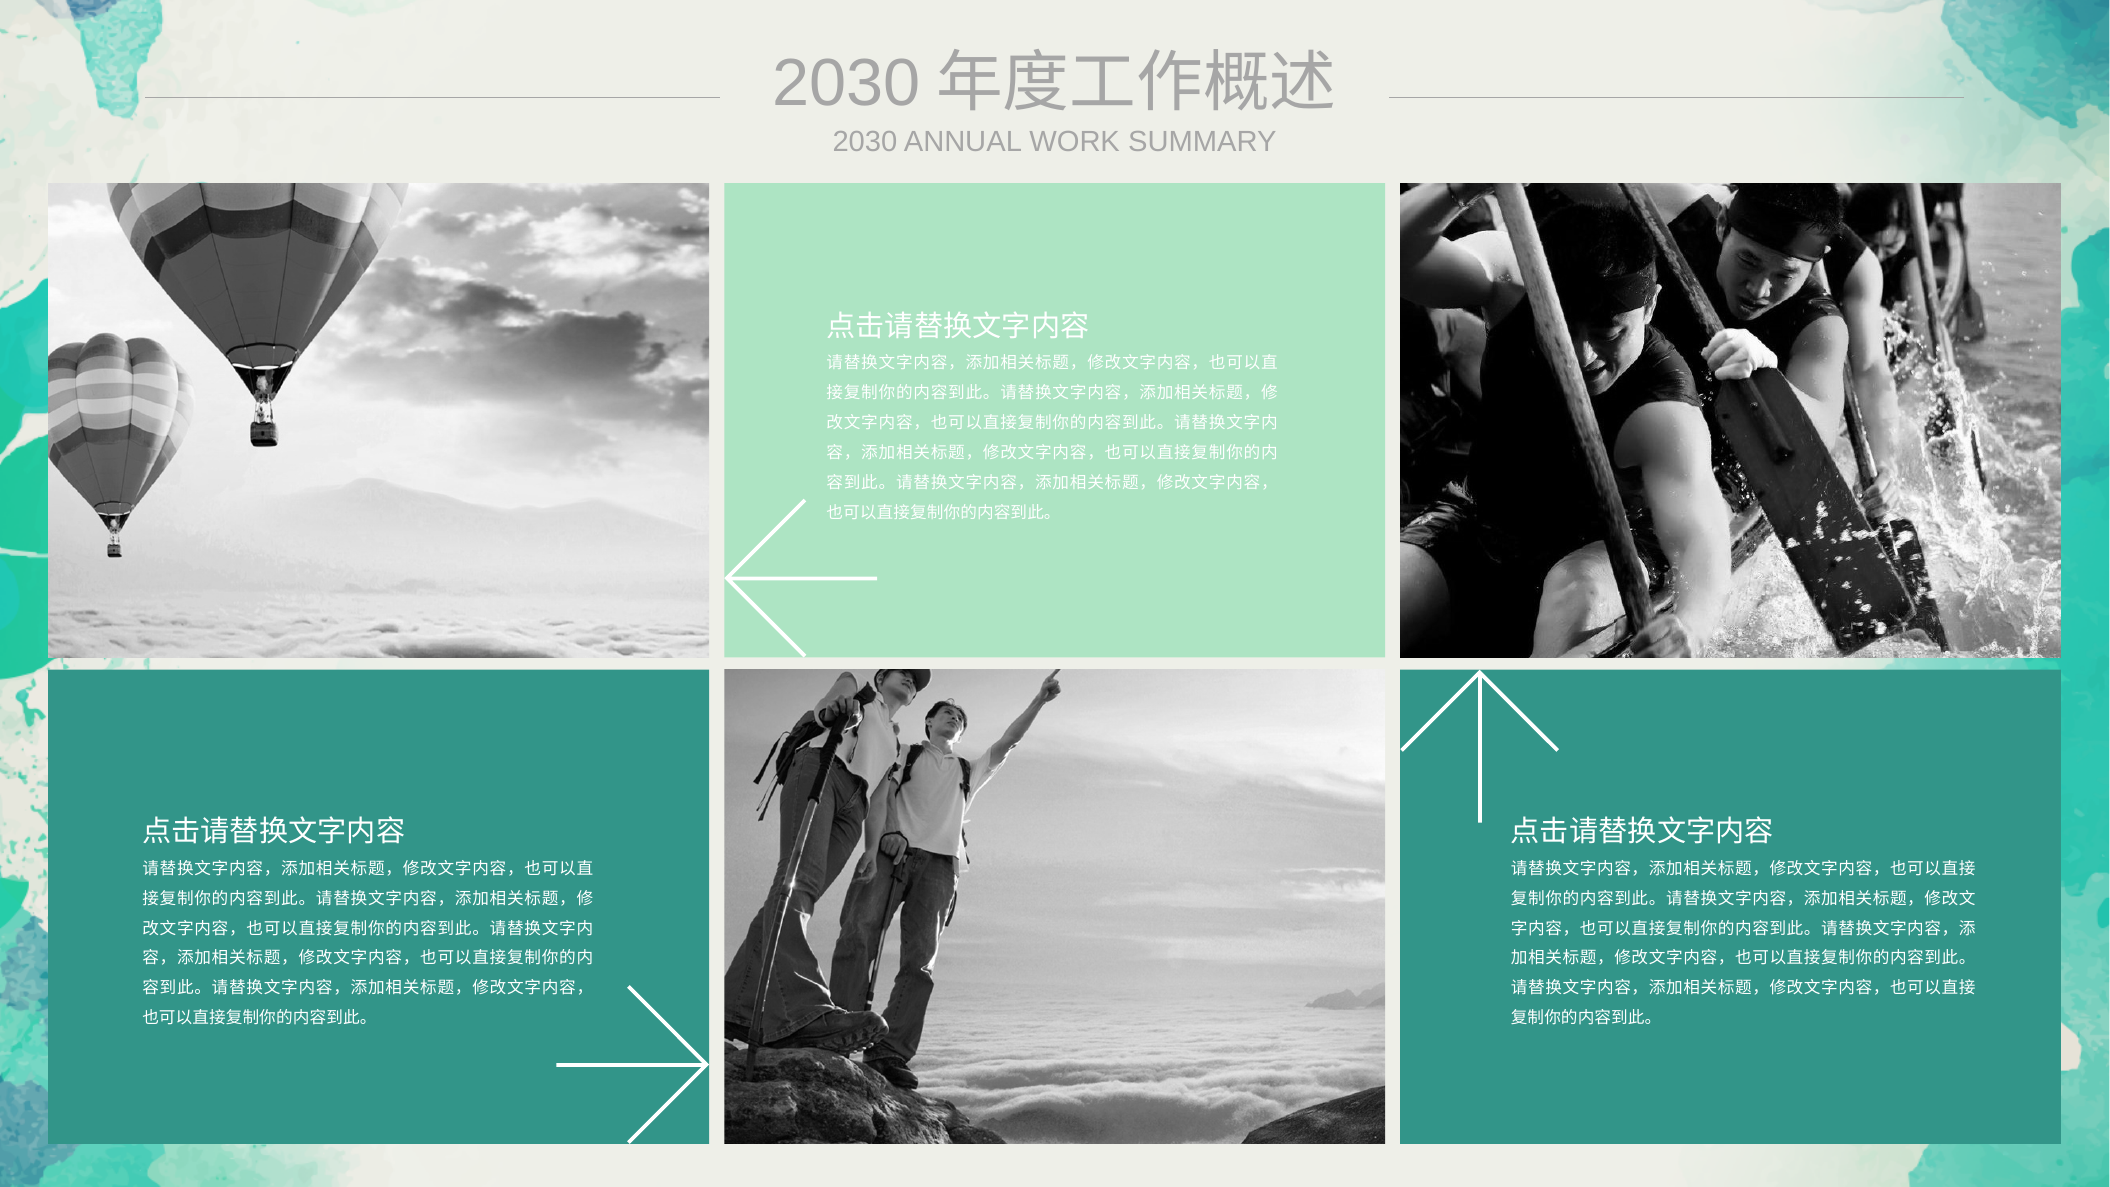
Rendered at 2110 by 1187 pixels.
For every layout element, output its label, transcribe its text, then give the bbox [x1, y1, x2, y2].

text_box [722, 497, 879, 659]
text_box [723, 182, 1386, 658]
text_box [1398, 668, 1561, 824]
text_box [555, 983, 711, 1146]
text_box [47, 669, 710, 1145]
text_box [723, 669, 1386, 1145]
picture [0, 0, 2110, 1187]
text_box 2030年度工作概述 [730, 98, 1379, 119]
text_box [1399, 182, 2062, 658]
text_box 点击请替换文字内容 请替换文字内容，添加相关标题，修改文字内容，也可以直接复制你的内容到此。请替换文字内容，添加相关标题，修改文字内容，也可以直接复制你的内容到此。请替换文字内容，添加相关标题，修改文字内容，也可以直接复制你的内容到此。请替换文字内容，添加相关标题，修改文字内容，也可以直接复制你的内容到此。 [142, 795, 594, 1028]
text_box 2030年度工作概述 [730, 38, 1379, 96]
text_box 点击请替换文字内容 请替换文字内容，添加相关标题，修改文字内容，也可以直接复制你的内容到此。请替换文字内容，添加相关标题，修改文字内容，也可以直接复制你的内容到此。请替换文字内容，添加相关标题，修改文字内容，也可以直接复制你的内容到此。请替换文字内容，添加相关标题，修改文字内容，也可以直接复制你的内容到此。 [1510, 795, 1976, 1028]
text_box [47, 182, 710, 658]
text_box 2030 ANNUAL WORK SUMMARY [824, 122, 1285, 158]
text_box 点击请替换文字内容 请替换文字内容，添加相关标题，修改文字内容，也可以直接复制你的内容到此。请替换文字内容，添加相关标题，修改文字内容，也可以直接复制你的内容到此。请替换文字内容，添加相关标题，修改文字内容，也可以直接复制你的内容到此。请替换文字内容，添加相关标题，修改文字内容，也可以直接复制你的内容到此。 [826, 289, 1279, 522]
text_box [1399, 669, 2062, 1145]
